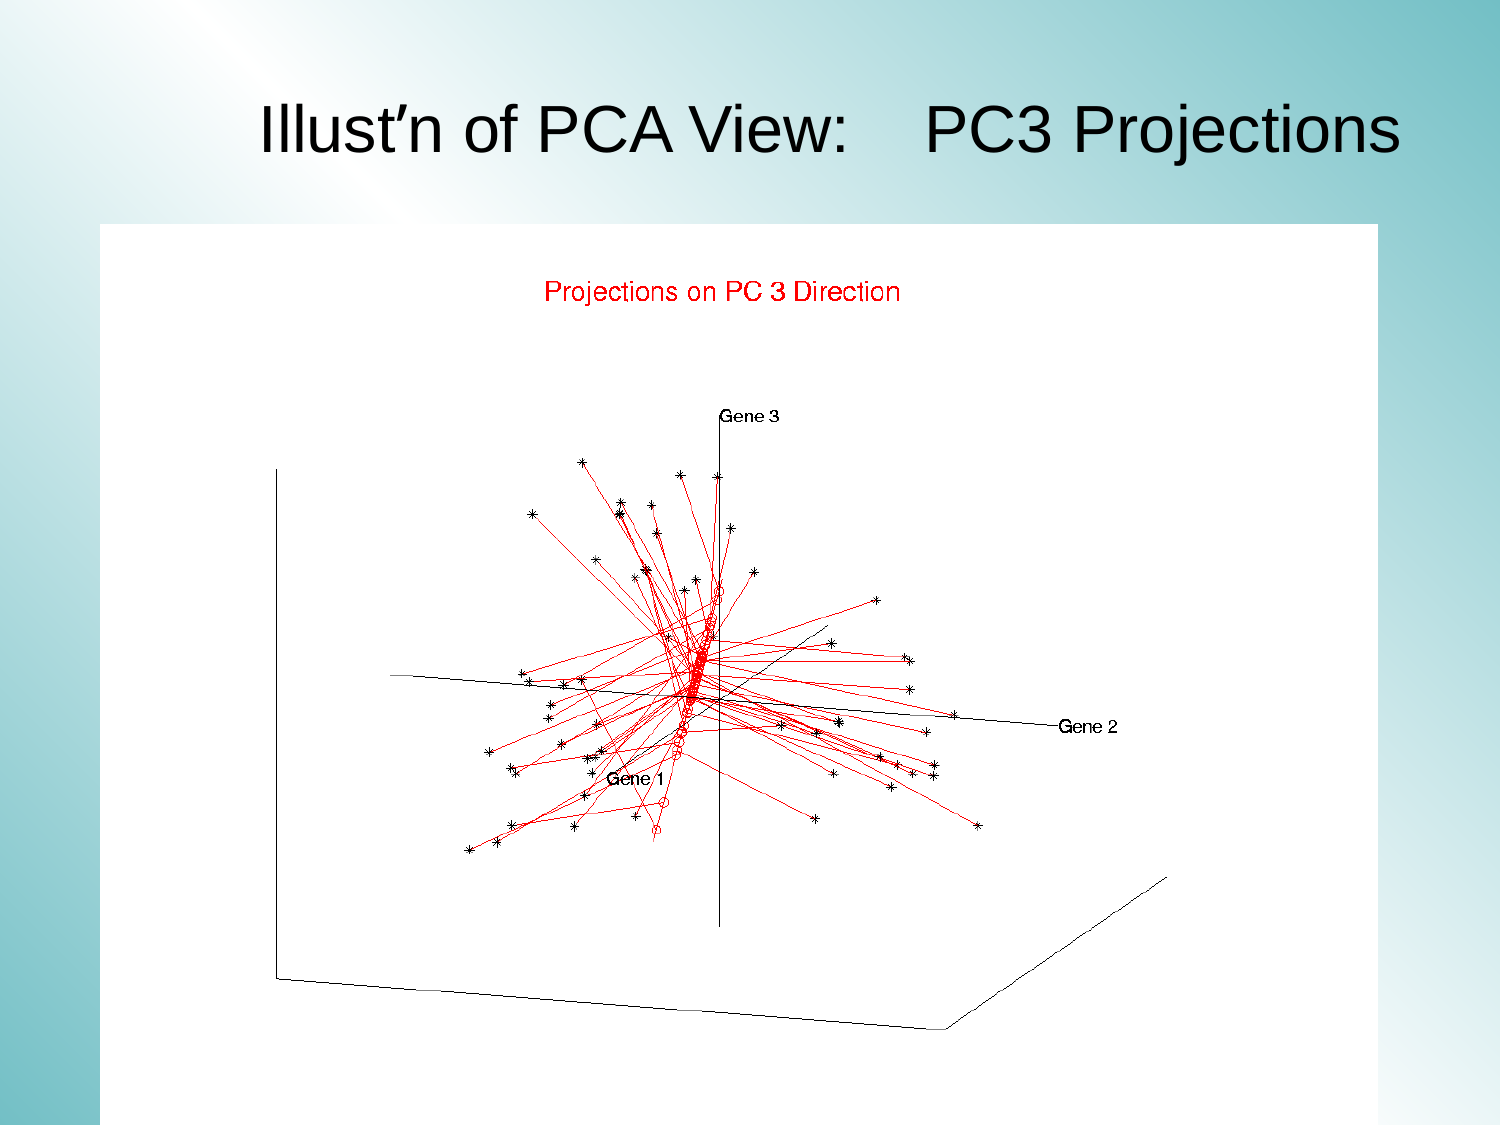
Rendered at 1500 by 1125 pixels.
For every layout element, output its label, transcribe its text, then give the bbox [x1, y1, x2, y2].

title Illust’n of PCA View: PC3 Projections [237, 75, 1450, 156]
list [99, 224, 1378, 1125]
